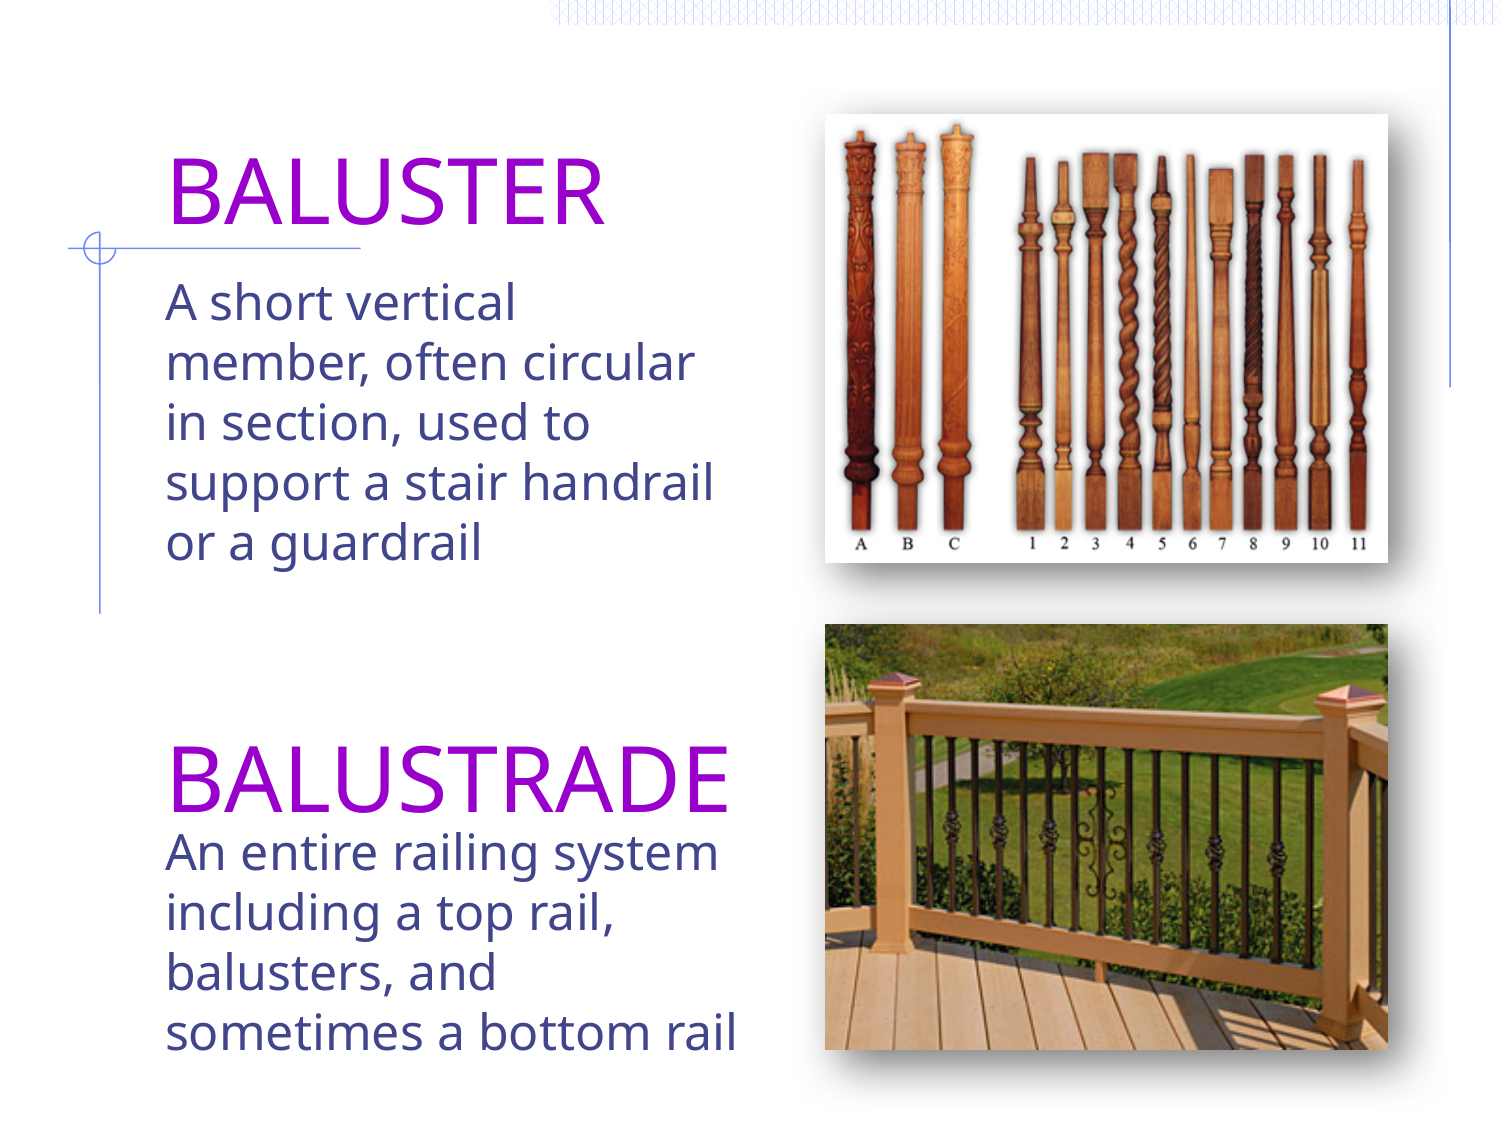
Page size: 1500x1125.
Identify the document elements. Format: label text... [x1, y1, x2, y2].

list BALUSTER [150, 99, 738, 250]
list BALUSTRADE [150, 583, 825, 839]
list A short vertical member, often circular in section, used to support a stair handrail or a guardrail [150, 262, 738, 563]
picture [824, 114, 1388, 563]
list An entire railing system including a top rail, balusters, and sometimes a bottom rail [150, 812, 775, 1125]
picture [824, 624, 1388, 1051]
